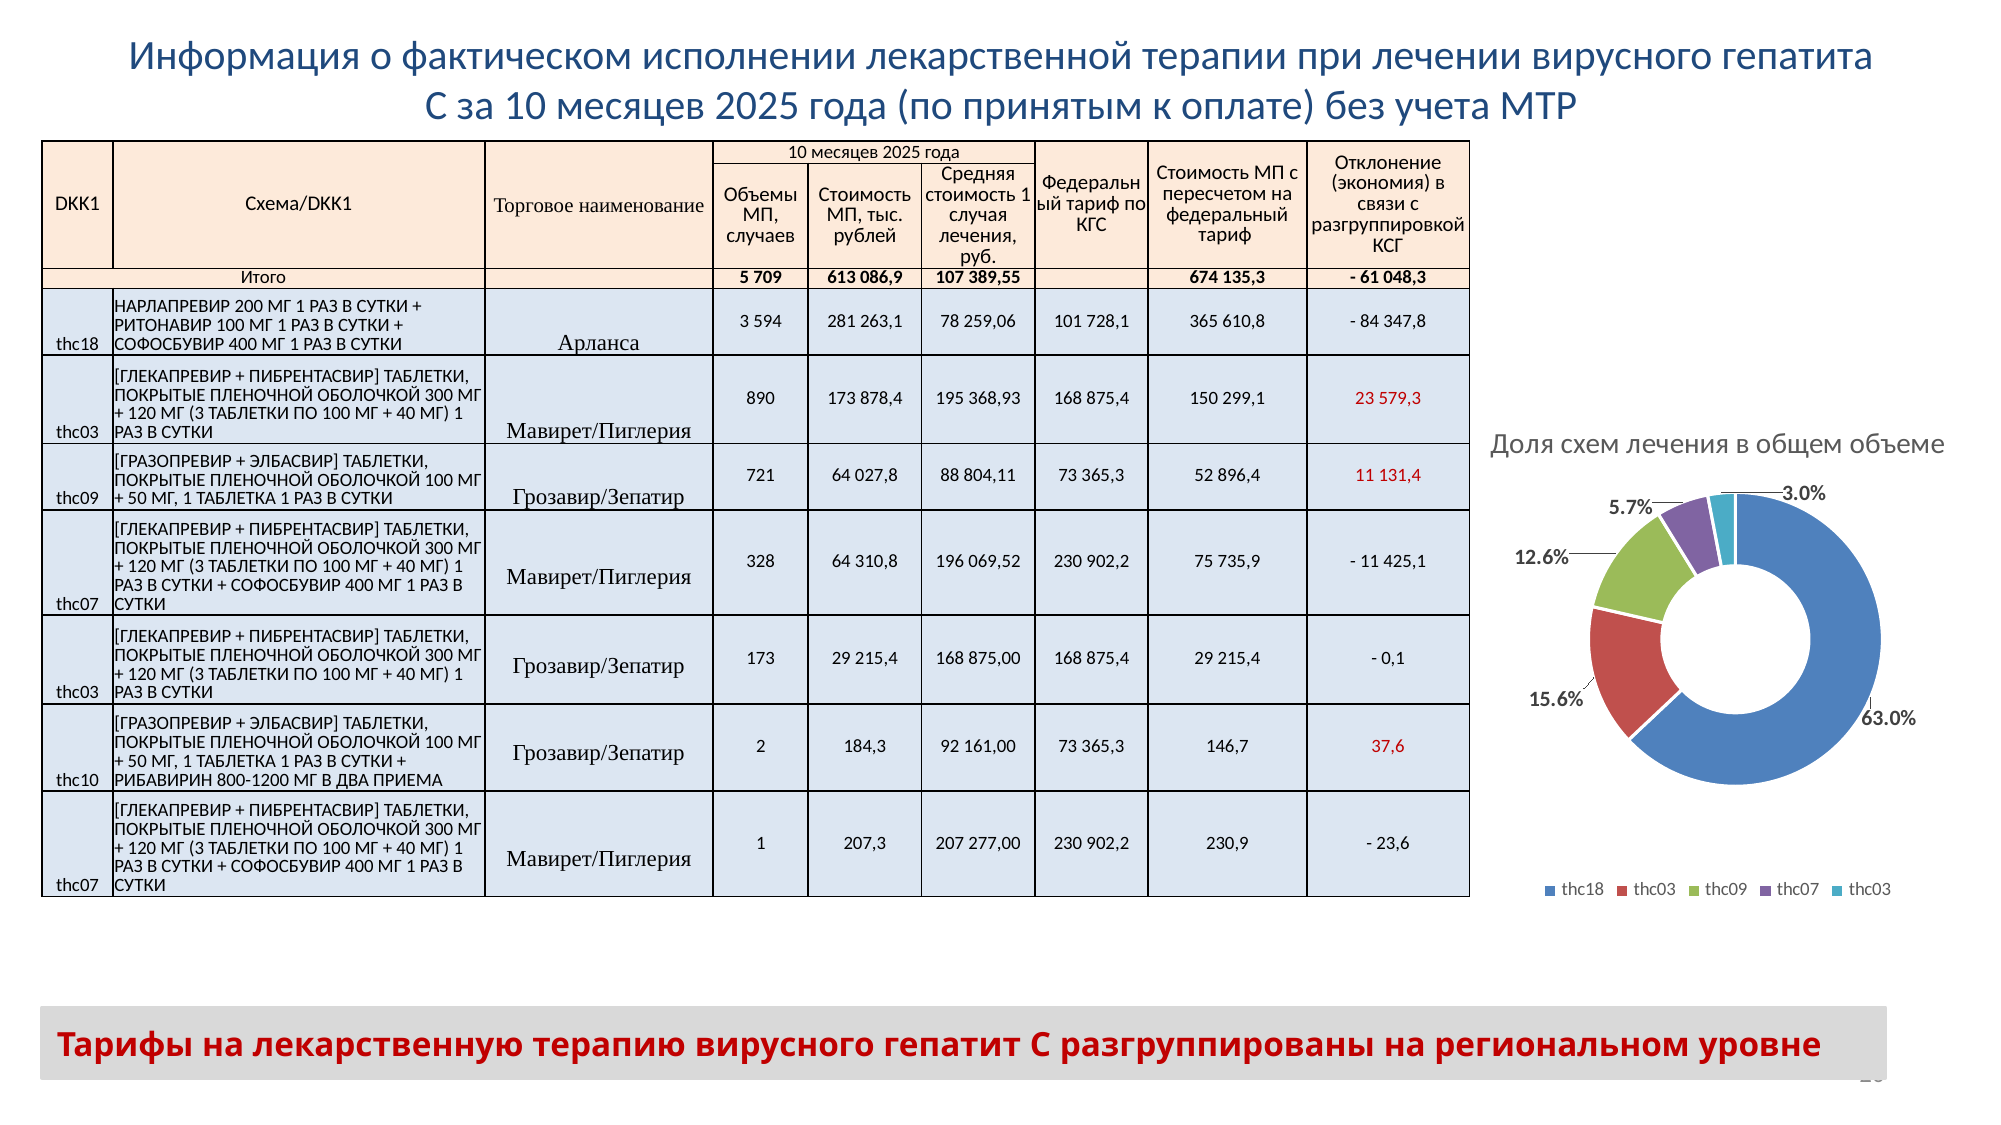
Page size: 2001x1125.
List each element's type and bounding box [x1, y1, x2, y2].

table_cell [714, 289, 807, 354]
table_cell [922, 616, 1034, 703]
table_cell [1036, 269, 1147, 288]
table_cell [486, 269, 712, 288]
table_cell [809, 356, 921, 443]
table_cell [1149, 356, 1306, 443]
table_cell [43, 444, 112, 509]
table_cell [1149, 289, 1306, 354]
table_cell [714, 444, 807, 509]
slide_number [1433, 1042, 1900, 1103]
table_cell [1036, 356, 1147, 443]
table_cell [114, 705, 484, 790]
table_cell [1149, 444, 1306, 509]
table_cell [114, 792, 484, 896]
table_cell [809, 164, 921, 268]
table_header [486, 142, 712, 268]
table_cell [1308, 444, 1342, 509]
table_header [114, 142, 484, 268]
table_cell [1036, 705, 1147, 790]
table_cell [1036, 616, 1147, 703]
table_cell [1308, 705, 1342, 790]
table_cell [1036, 444, 1147, 509]
table_cell [43, 616, 112, 703]
table_header [714, 142, 1034, 163]
table_cell [1149, 511, 1306, 614]
table_cell [714, 164, 807, 268]
table_cell [1308, 511, 1342, 614]
table_cell [714, 511, 807, 614]
table_cell [809, 792, 921, 896]
table_cell [922, 269, 1034, 288]
table_cell [922, 356, 1034, 443]
table_cell [43, 289, 112, 354]
table_header [43, 142, 112, 268]
title [101, 14, 1902, 142]
table_cell [922, 705, 1034, 790]
table_cell [922, 792, 1034, 896]
table_cell [1308, 356, 1469, 443]
table_cell [922, 289, 1034, 354]
table_cell [43, 269, 484, 288]
table_cell [809, 511, 921, 614]
table_cell [1149, 269, 1306, 288]
table_cell [1149, 705, 1306, 790]
table_cell [486, 289, 712, 354]
table_cell [1036, 792, 1147, 896]
table_cell [1149, 616, 1306, 703]
table_cell [1036, 289, 1147, 354]
table_cell [1308, 792, 1342, 896]
table_cell [486, 792, 712, 896]
table_cell [114, 511, 484, 614]
table_cell [43, 511, 112, 614]
table_cell [114, 444, 484, 509]
table_cell [1308, 269, 1469, 288]
table_cell [922, 444, 1034, 509]
table_cell [714, 792, 807, 896]
table_cell [1036, 511, 1147, 614]
table_cell [809, 444, 921, 509]
table_header [1149, 142, 1306, 268]
table_header [1308, 142, 1469, 268]
table_cell [1149, 792, 1306, 896]
table_cell [43, 792, 112, 896]
table_cell [486, 616, 712, 703]
table_cell [922, 164, 1034, 268]
table_cell [486, 511, 712, 614]
table_cell [114, 616, 484, 703]
table_cell [922, 511, 1034, 614]
table_cell [114, 289, 484, 354]
table_cell [809, 289, 921, 354]
table_cell [1308, 616, 1342, 703]
table_cell [714, 356, 807, 443]
table_cell [486, 356, 712, 443]
table_header [1036, 142, 1147, 268]
table_cell [114, 356, 484, 443]
table_cell [43, 705, 112, 790]
table_cell [714, 705, 807, 790]
table_cell [714, 269, 807, 288]
chart [1342, 404, 2000, 907]
table_cell [43, 356, 112, 443]
table_cell [809, 616, 921, 703]
table_cell [486, 705, 712, 790]
text_box [40, 1006, 1887, 1080]
table_cell [809, 269, 921, 288]
table_cell [714, 616, 807, 703]
table_cell [1308, 289, 1469, 354]
table_cell [486, 444, 712, 509]
table_cell [809, 705, 921, 790]
